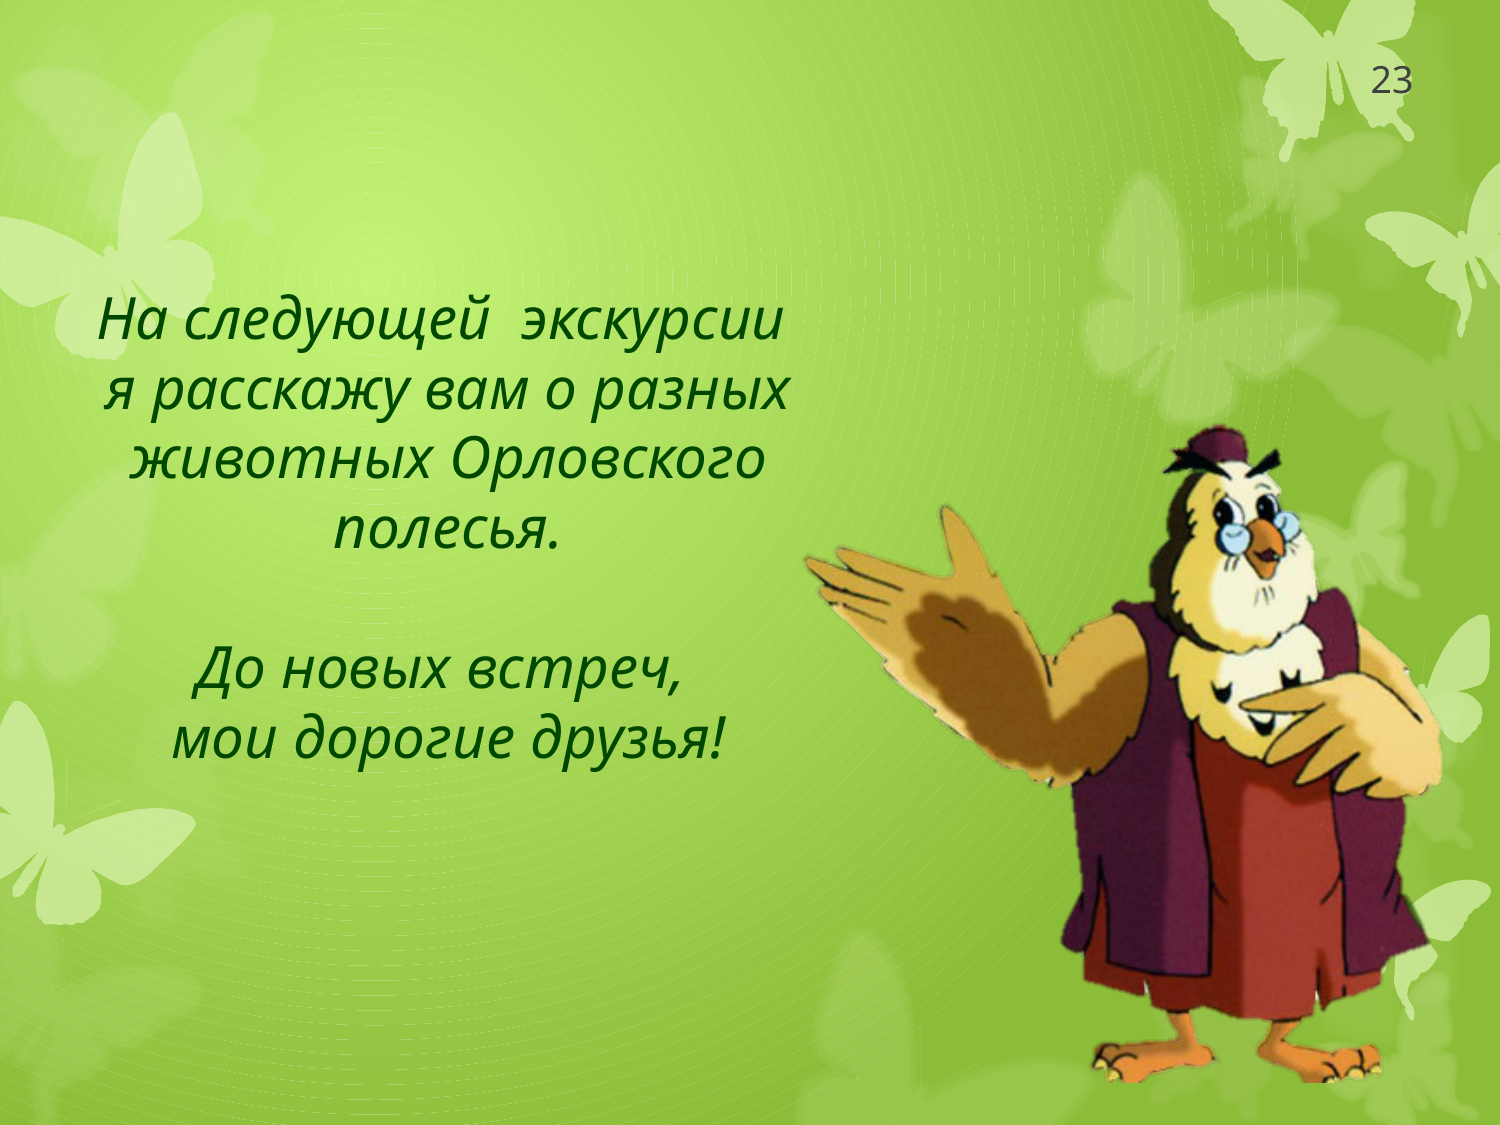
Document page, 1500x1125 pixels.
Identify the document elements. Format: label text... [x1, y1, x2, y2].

list На следующей экскурсии я расскажу вам о разных животных Орловского полесья. До новых встреч, мои дорогие друзья! [40, 89, 857, 962]
slide_number 23 [1355, 54, 1456, 115]
picture [796, 420, 1456, 1083]
